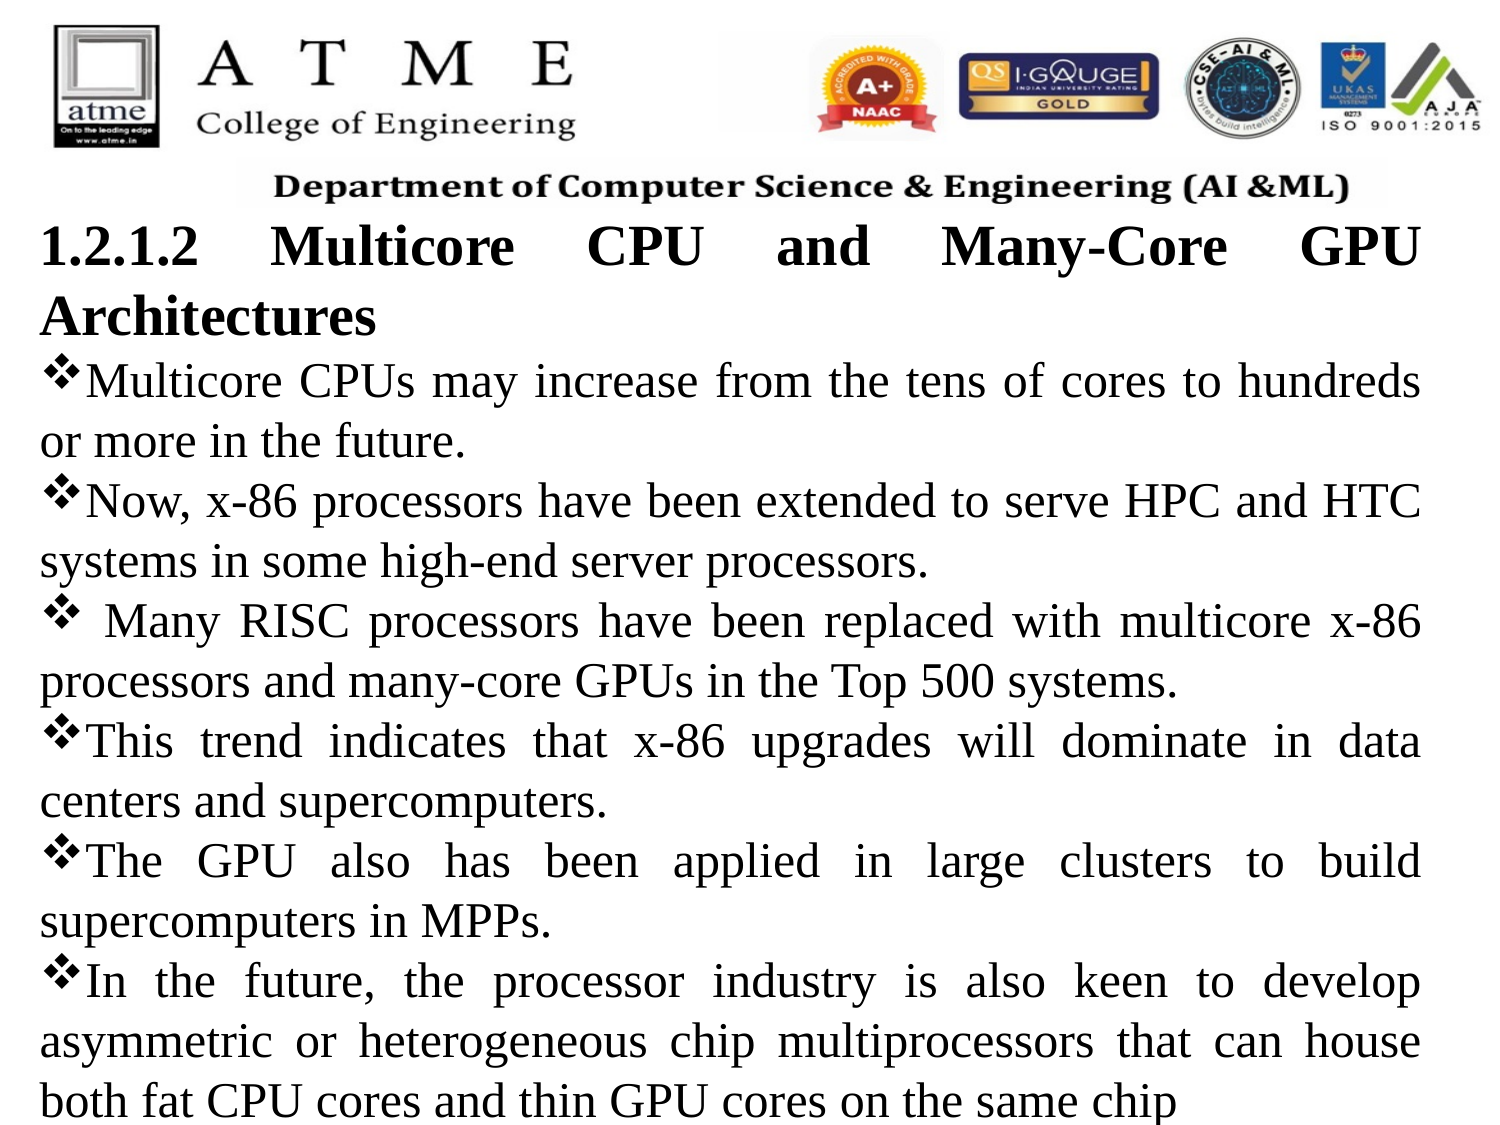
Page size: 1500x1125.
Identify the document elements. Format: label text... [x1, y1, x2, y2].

picture [24, 0, 1500, 226]
text_box 1.2.1.2 Multicore CPU and Many-Core GPU Architectures Multicore CPUs may increase from the tens of cores to hundreds or more in the future. Now, x-86 processors have been extended to serve HPC and HTC systems in some high-end server processors. Many RISC processors have been replaced with multicore x-86 processors and many-core GPUs in the Top 500 systems. This trend indicates that x-86 upgrades will dominate in data centers and supercomputers. The GPU also has been applied in large clusters to build supercomputers in MPPs. In the future, the processor industry is also keen to develop asymmetric or heterogeneous chip multiprocessors that can house both fat CPU cores and thin GPU cores on the same chip [24, 233, 1438, 1125]
